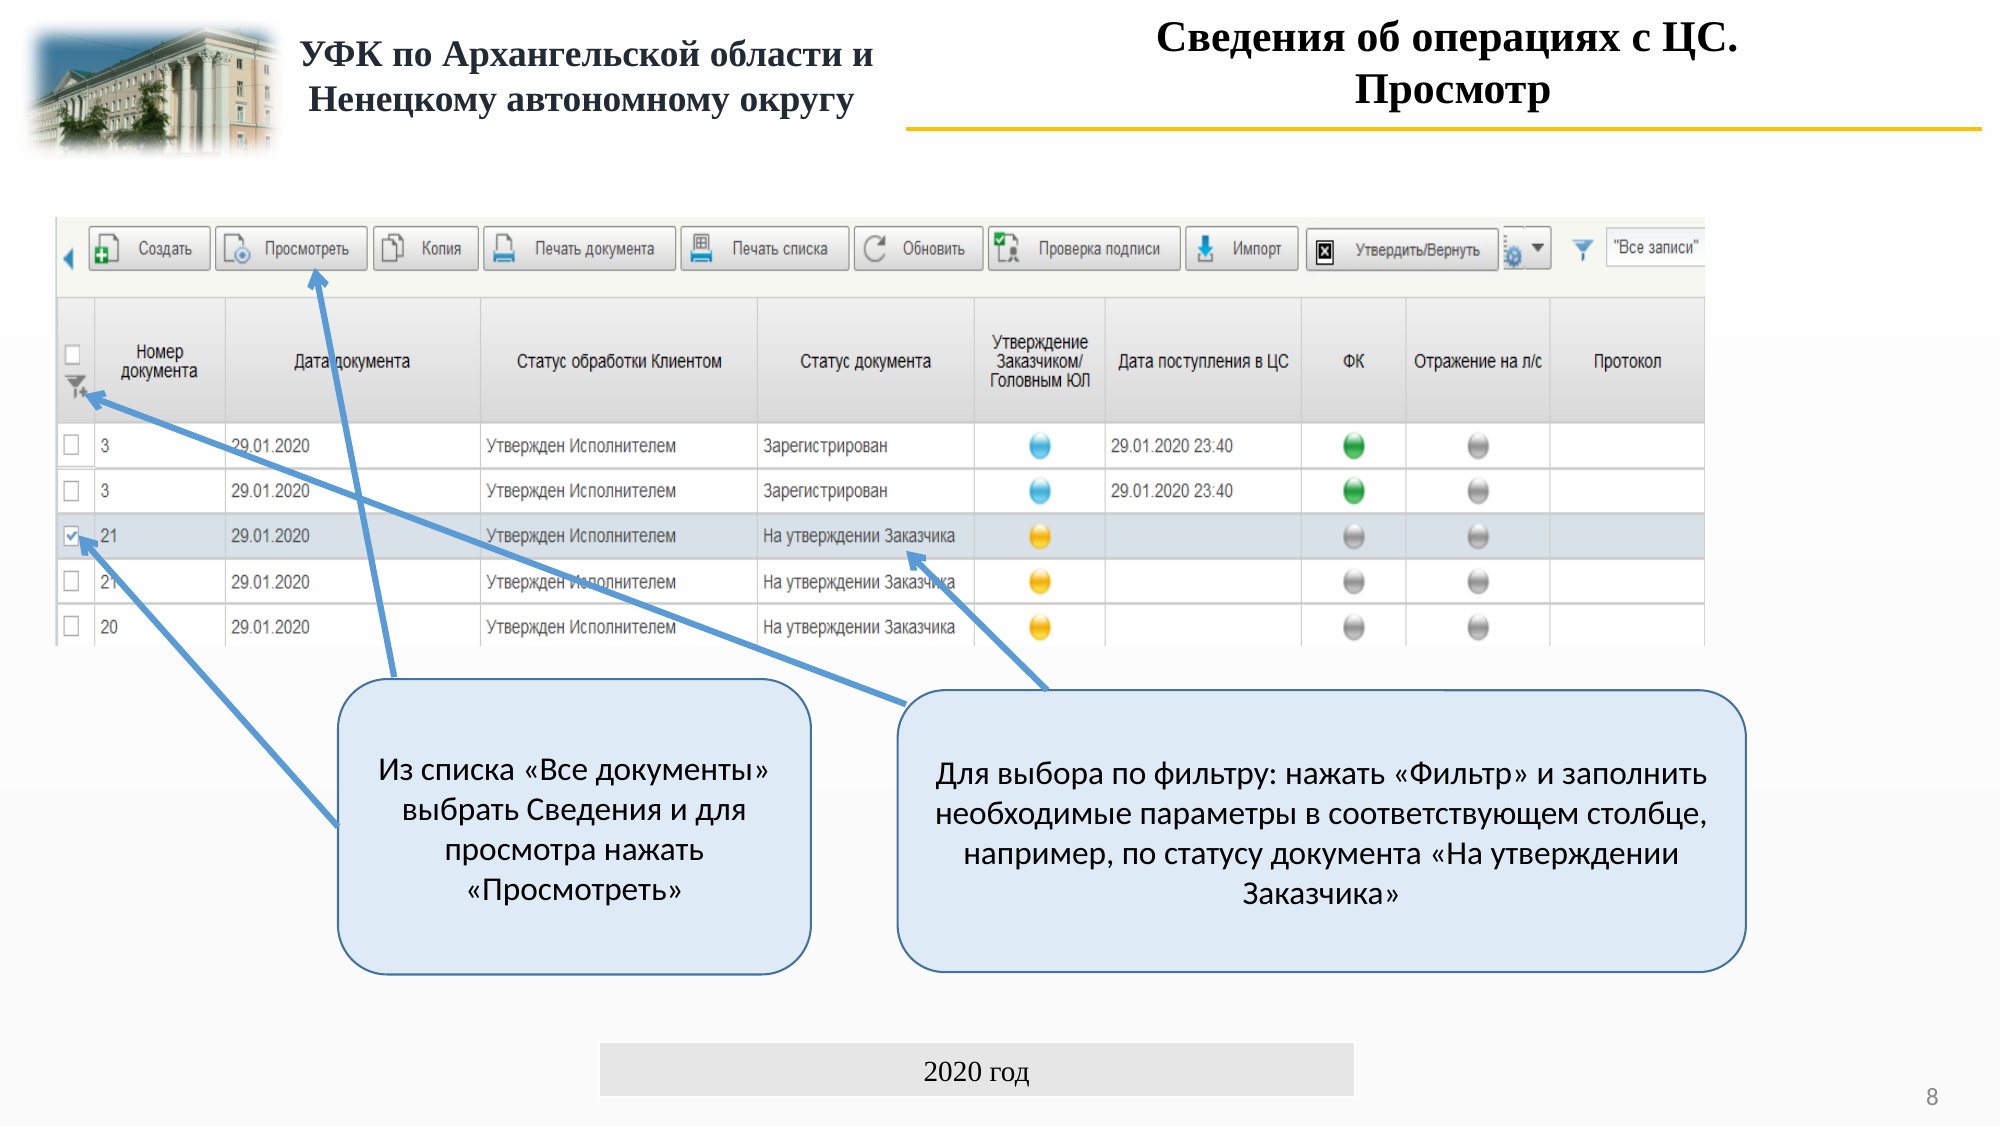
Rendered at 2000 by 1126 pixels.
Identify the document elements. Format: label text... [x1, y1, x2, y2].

slide_number 8 [1503, 1065, 1954, 1126]
picture [19, 17, 286, 161]
picture [54, 216, 1705, 646]
text_box Из списка «Все документы» выбрать Сведения и для просмотра нажать «Просмотреть» [336, 705, 812, 976]
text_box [84, 394, 907, 705]
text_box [907, 550, 1048, 691]
text_box УФК по Архангельской области и Ненецкому автономному округу [275, 41, 898, 172]
text_box Для выбора по фильтру: нажать «Фильтр» и заполнить необходимые параметры в соответствующем столбце, например, по статусу документа «На утверждении Заказчика» [896, 689, 1747, 974]
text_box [314, 267, 395, 394]
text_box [78, 535, 338, 827]
text_box Сведения об операциях с ЦС. Просмотр [906, 0, 2000, 120]
text_box 2020 год [598, 1041, 1356, 1098]
